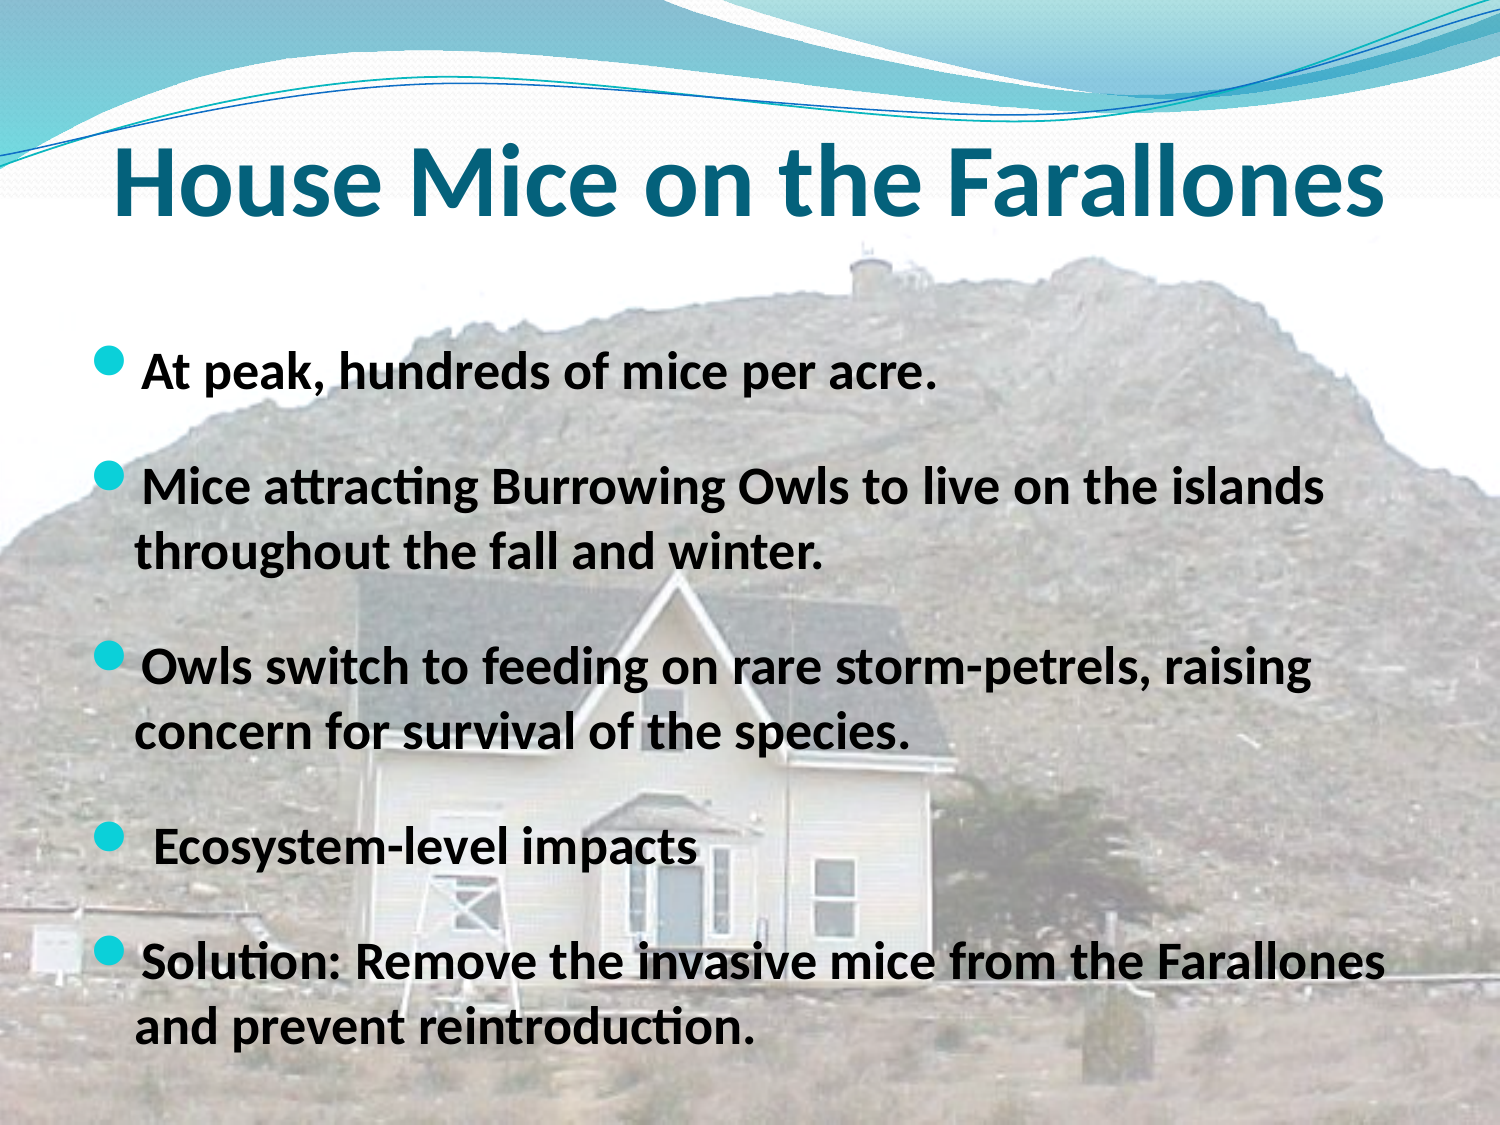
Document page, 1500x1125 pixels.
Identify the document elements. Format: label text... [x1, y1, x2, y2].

picture [1008, 199, 1024, 207]
picture [1095, 199, 1111, 207]
picture [197, 199, 215, 206]
picture [662, 199, 680, 206]
title House Mice on the Farallones [75, 37, 1425, 199]
picture [1199, 199, 1217, 206]
picture [0, 199, 1500, 1125]
picture [253, 199, 270, 206]
